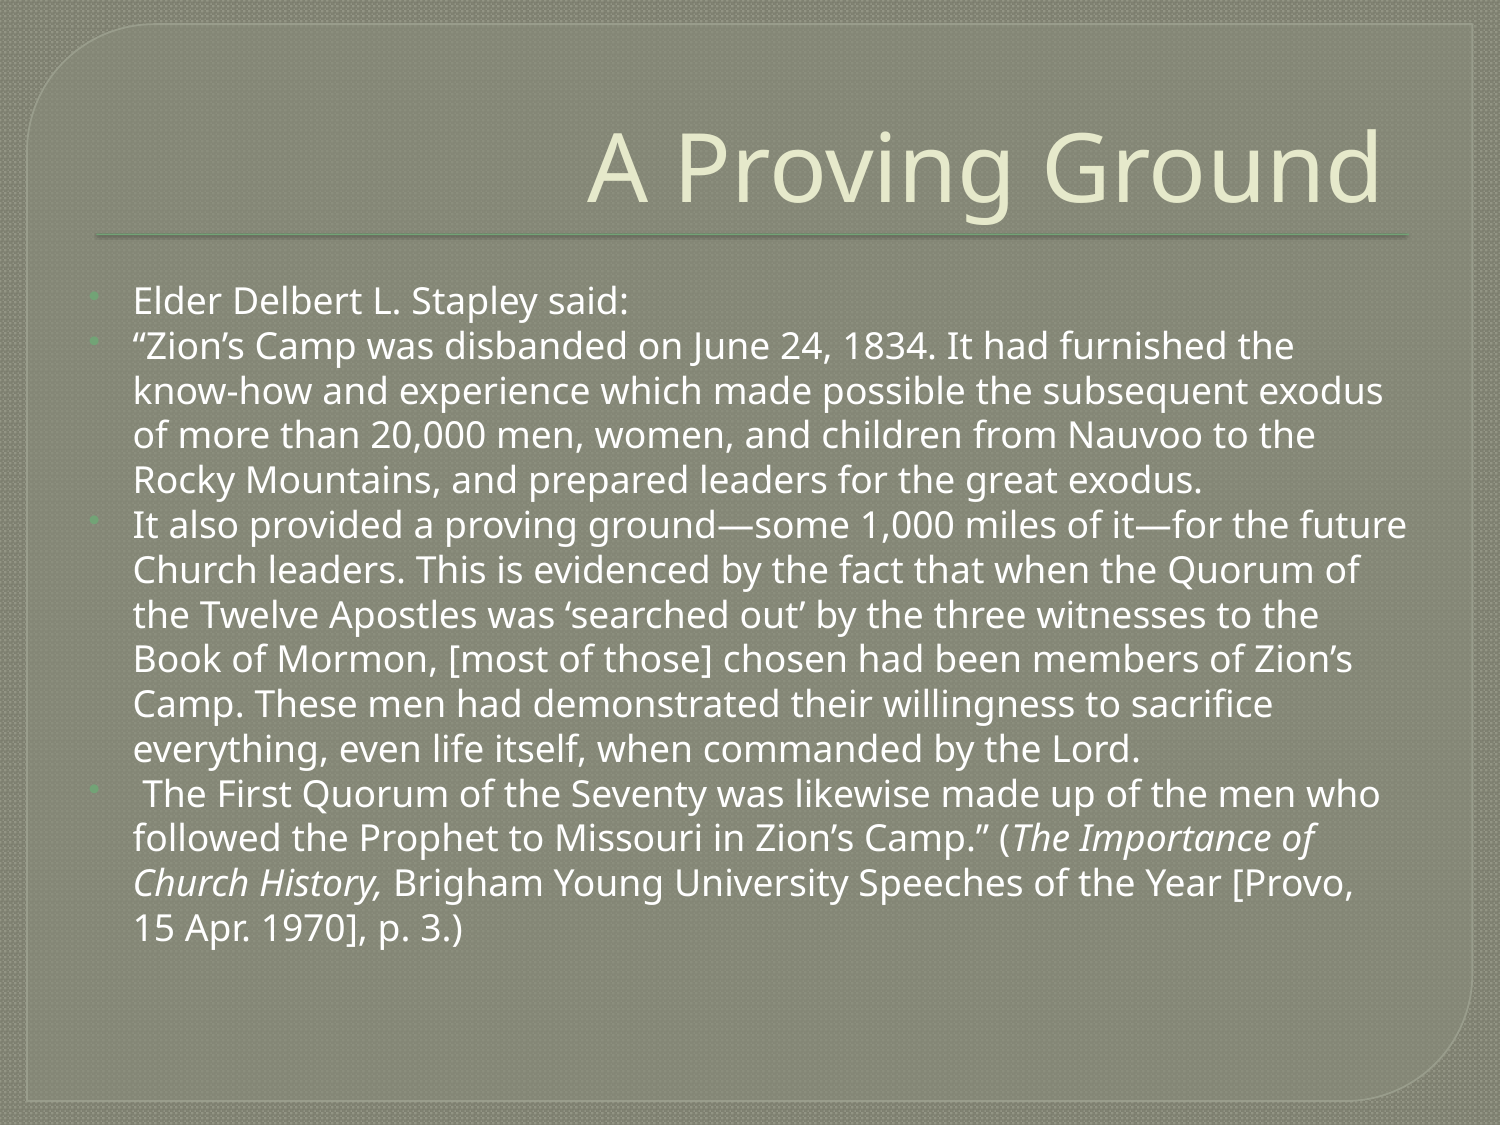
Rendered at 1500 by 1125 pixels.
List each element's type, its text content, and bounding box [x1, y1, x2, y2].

list Elder Delbert L. Stapley said: “Zion’s Camp was disbanded on June 24, 1834. It had furnished the know-how and experience which made possible the subsequent exodus of more than 20,000 men, women, and children from Nauvoo to the Rocky Mountains, and prepared leaders for the great exodus. It also provided a proving ground—some 1,000 miles of it—for the future Church leaders. This is evidenced by the fact that when the Quorum of the Twelve Apostles was ‘searched out’ by the three witnesses to the Book of Mormon, [most of those] chosen had been members of Zion’s Camp. These men had demonstrated their willingness to sacrifice everything, even life itself, when commanded by the Lord. The First Quorum of the Seventy was likewise made up of the men who followed the Prophet to Missouri in Zion’s Camp.” (The Importance of Church History, Brigham Young University Speeches of the Year [Provo, 15 Apr. 1970], p. 3.) [75, 270, 1425, 1013]
title A Proving Ground [75, 41, 1425, 230]
